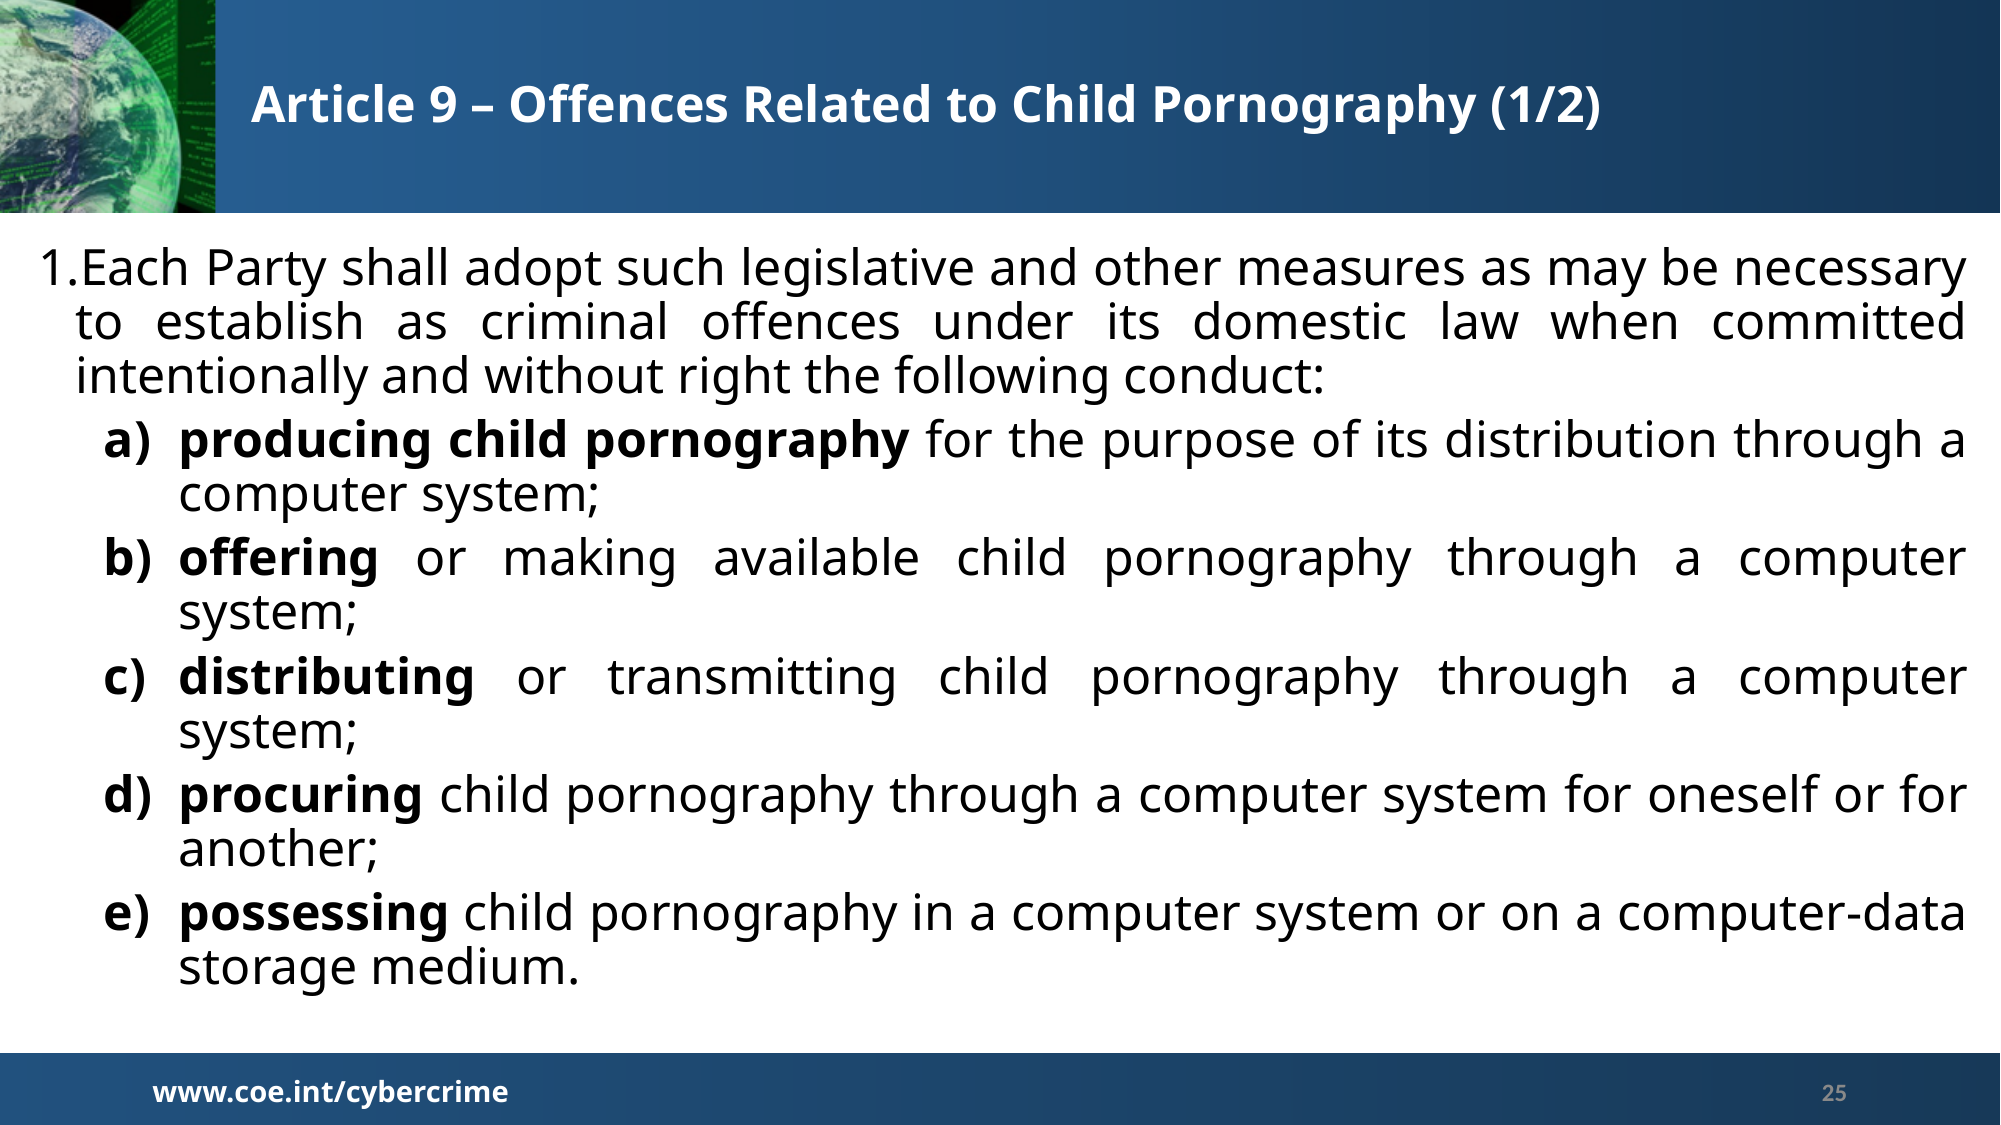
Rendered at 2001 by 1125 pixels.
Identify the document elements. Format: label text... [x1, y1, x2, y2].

slide_number 25 [1412, 1061, 1863, 1121]
picture [0, 0, 2000, 213]
list Each Party shall adopt such legislative and other measures as may be necessary to establish as criminal offences under its domestic law when committed intentionally and without right the following conduct: producing child pornography for the purpose of its distribution through a computer system; offering or making available child pornography through a computer system; distributing or transmitting child pornography through a computer system; procuring child pornography through a computer system for oneself or for another; possessing child pornography in a computer system or on a computer-data storage medium. [23, 234, 1984, 1025]
slide_number www.coe.int/cybercrime [137, 1061, 588, 1121]
text_box Article 9 – Offences Related to Child Pornography (1/2) [236, 71, 1962, 141]
